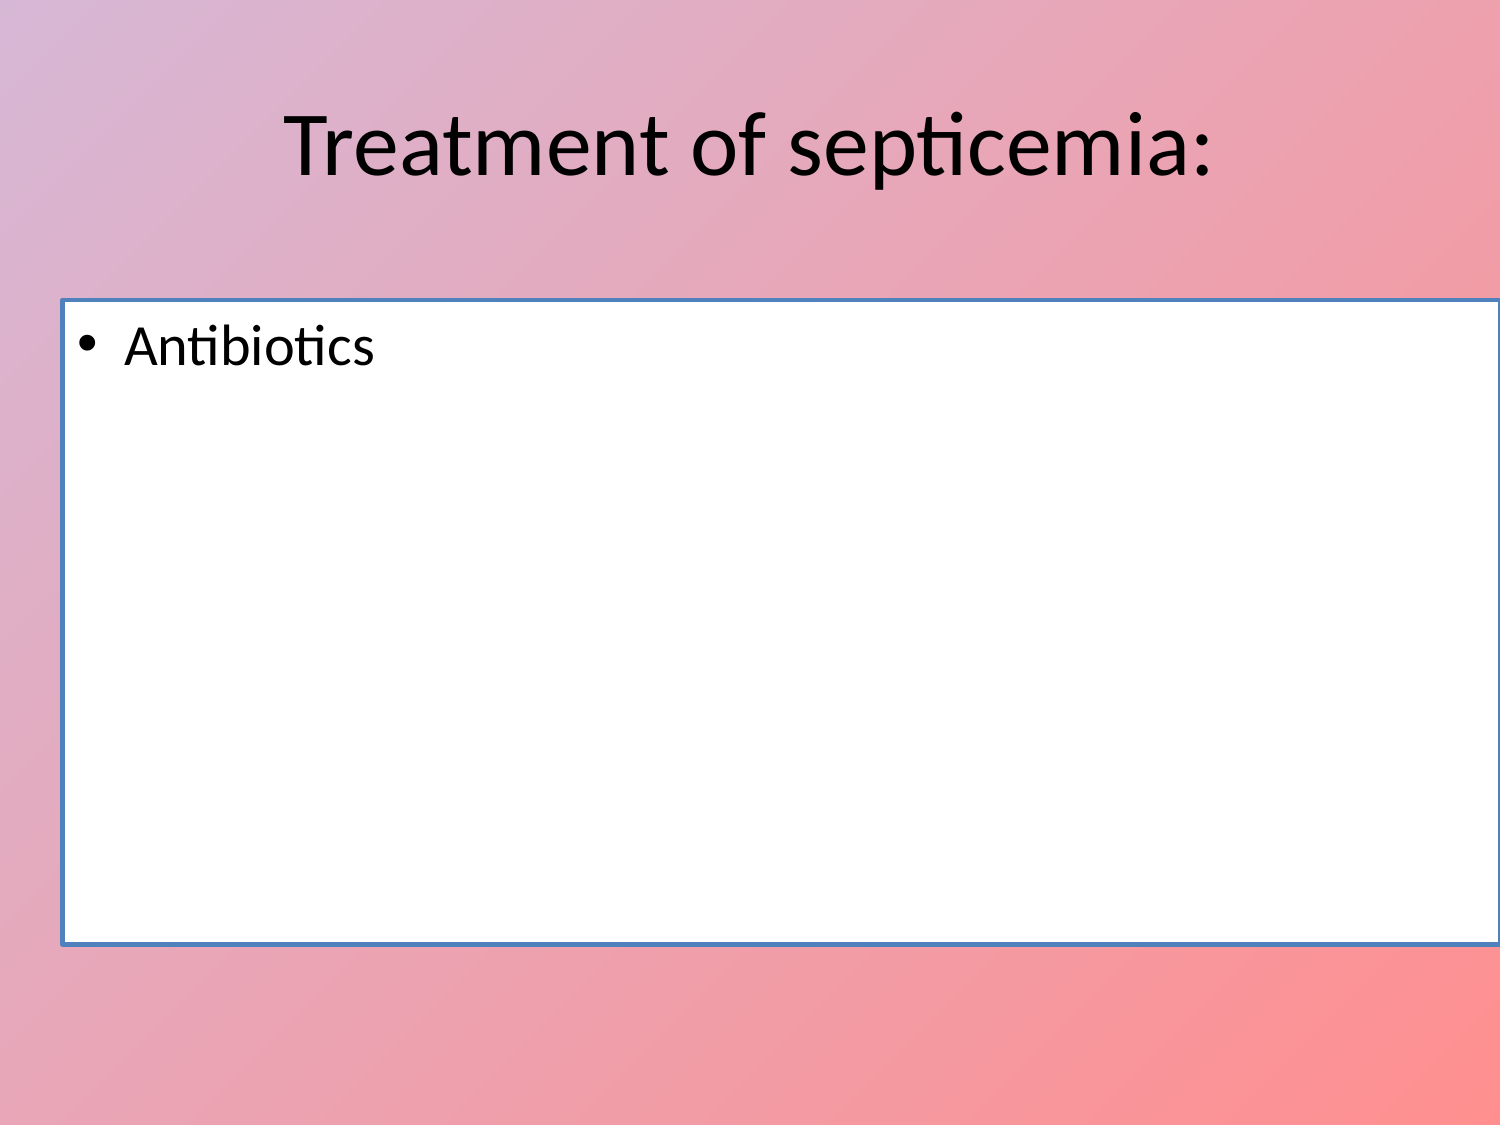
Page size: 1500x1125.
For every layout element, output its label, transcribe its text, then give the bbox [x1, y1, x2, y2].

text_box Antibiotics [60, 298, 1500, 947]
title Treatment of septicemia: [75, 45, 1425, 233]
